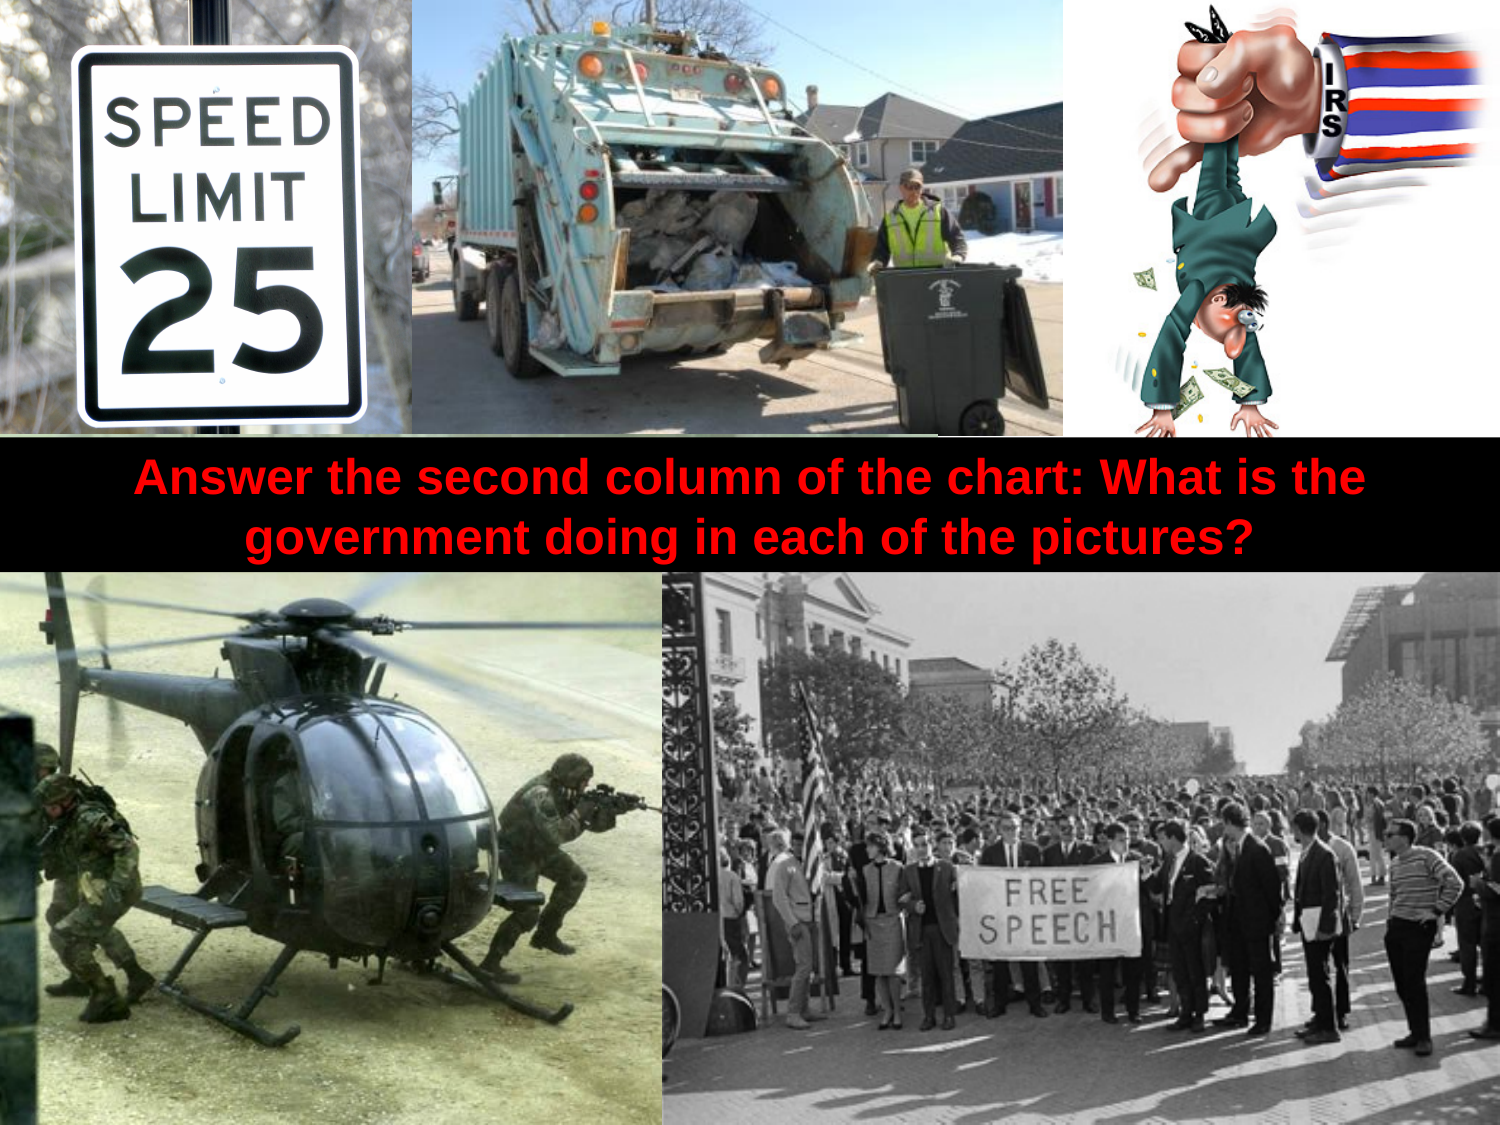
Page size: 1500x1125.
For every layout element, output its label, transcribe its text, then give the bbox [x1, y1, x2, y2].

text_box Answer the second column of the chart: What is the government doing in each of the pictures? [941, 437, 1500, 569]
picture [0, 0, 1500, 1125]
picture [1098, 0, 1500, 501]
